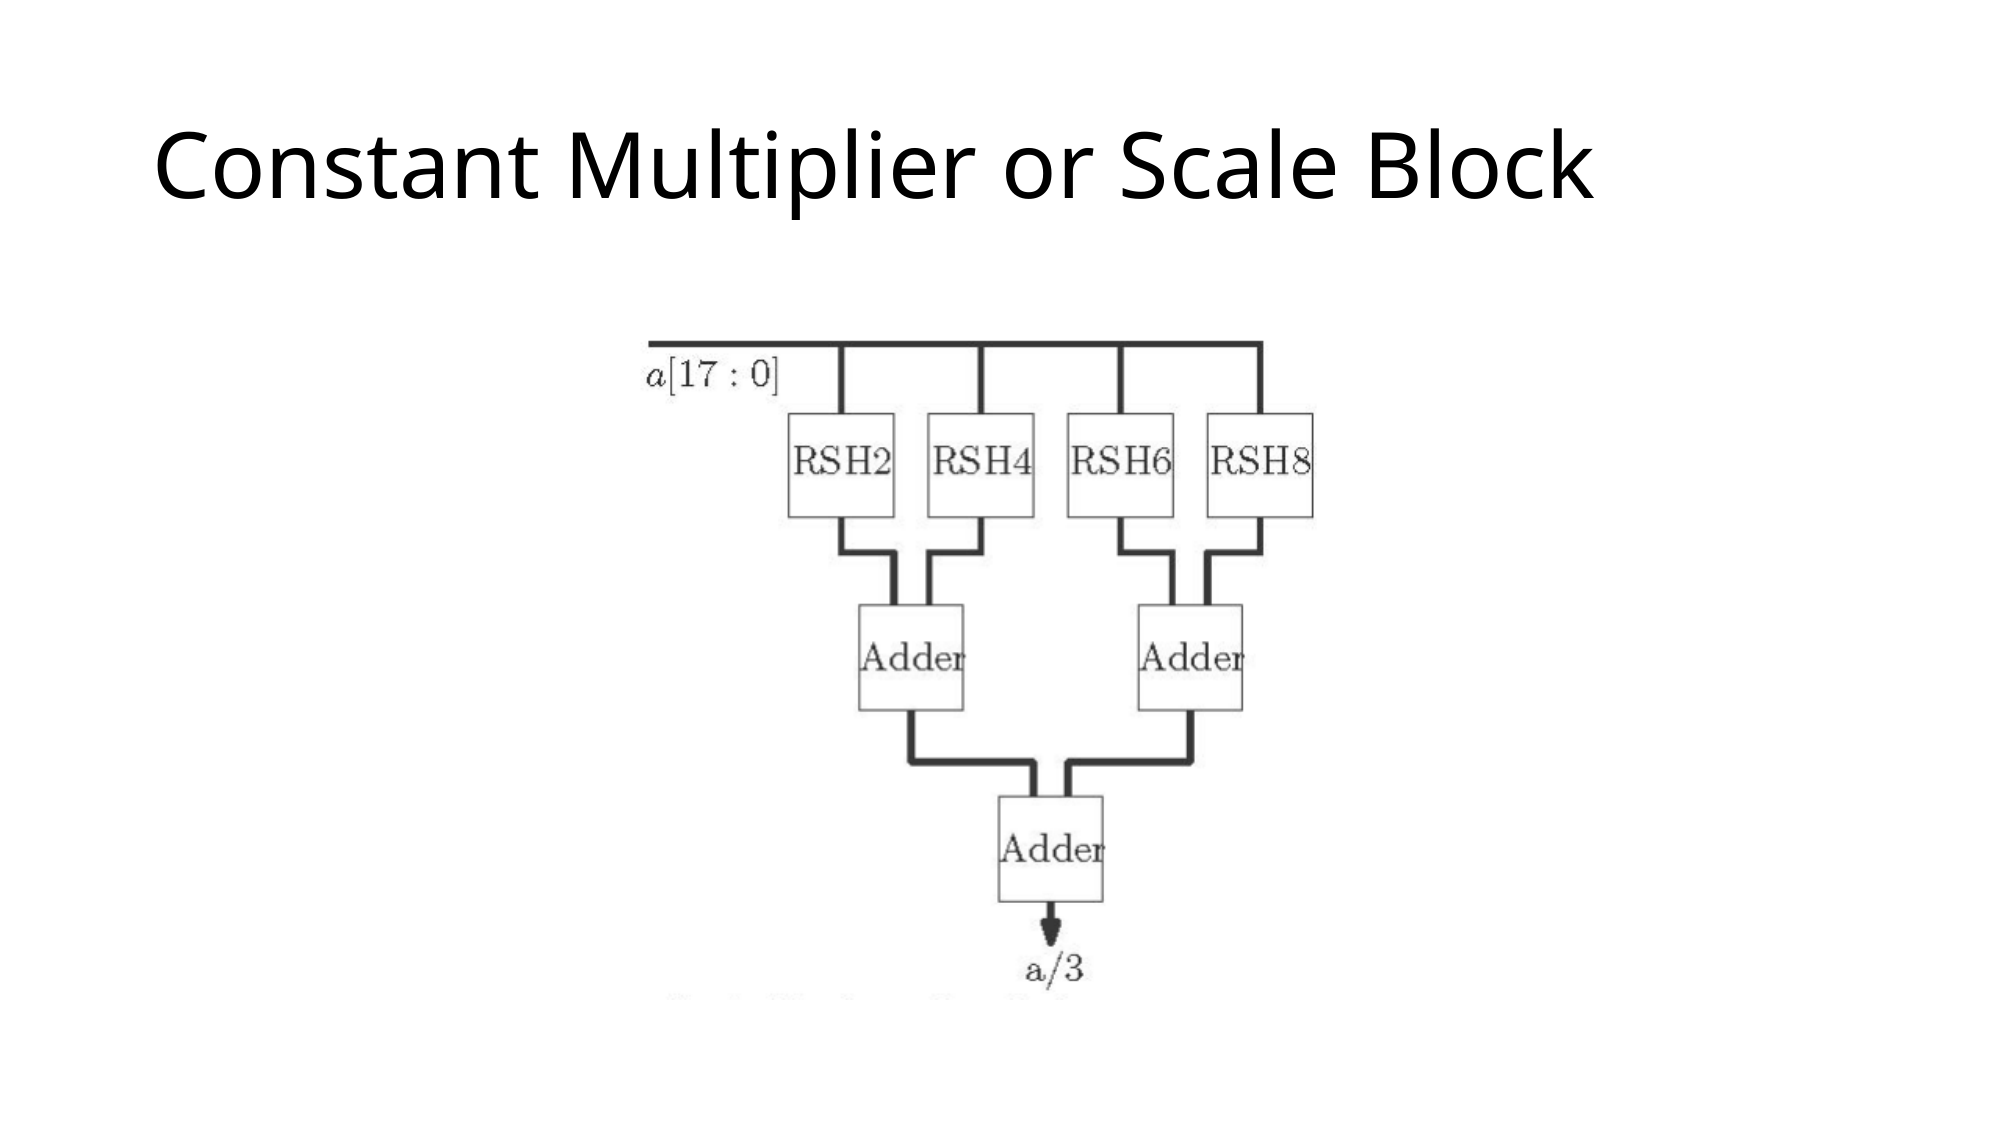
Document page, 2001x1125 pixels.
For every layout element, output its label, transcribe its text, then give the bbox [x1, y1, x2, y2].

title Constant Multiplier or Scale Block [137, 59, 1863, 278]
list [619, 313, 1381, 1000]
